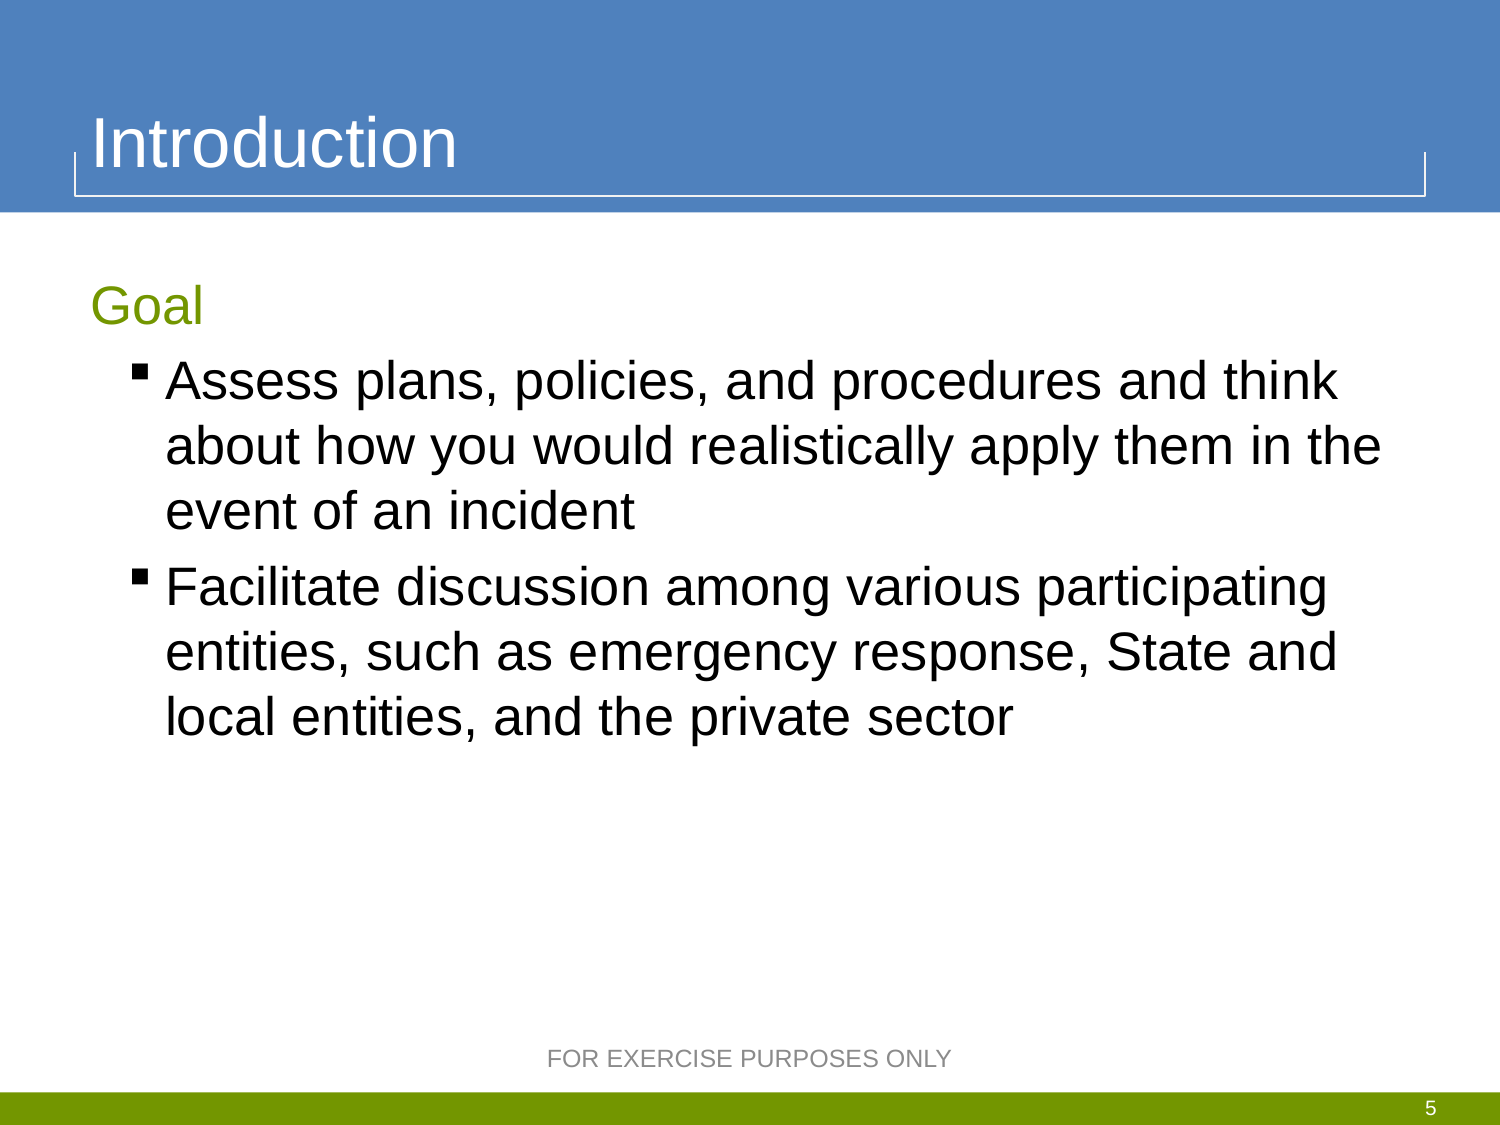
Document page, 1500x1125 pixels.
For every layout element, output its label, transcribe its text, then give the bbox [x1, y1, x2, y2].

title Introduction [74, 44, 1426, 233]
footer FOR EXERCISE PURPOSES ONLY [512, 1042, 988, 1103]
list Goal Assess plans, policies, and procedures and think about how you would realistically apply them in the event of an incident Facilitate discussion among various participating entities, such as emergency response, State and local entities, and the private sector [74, 262, 1426, 1006]
